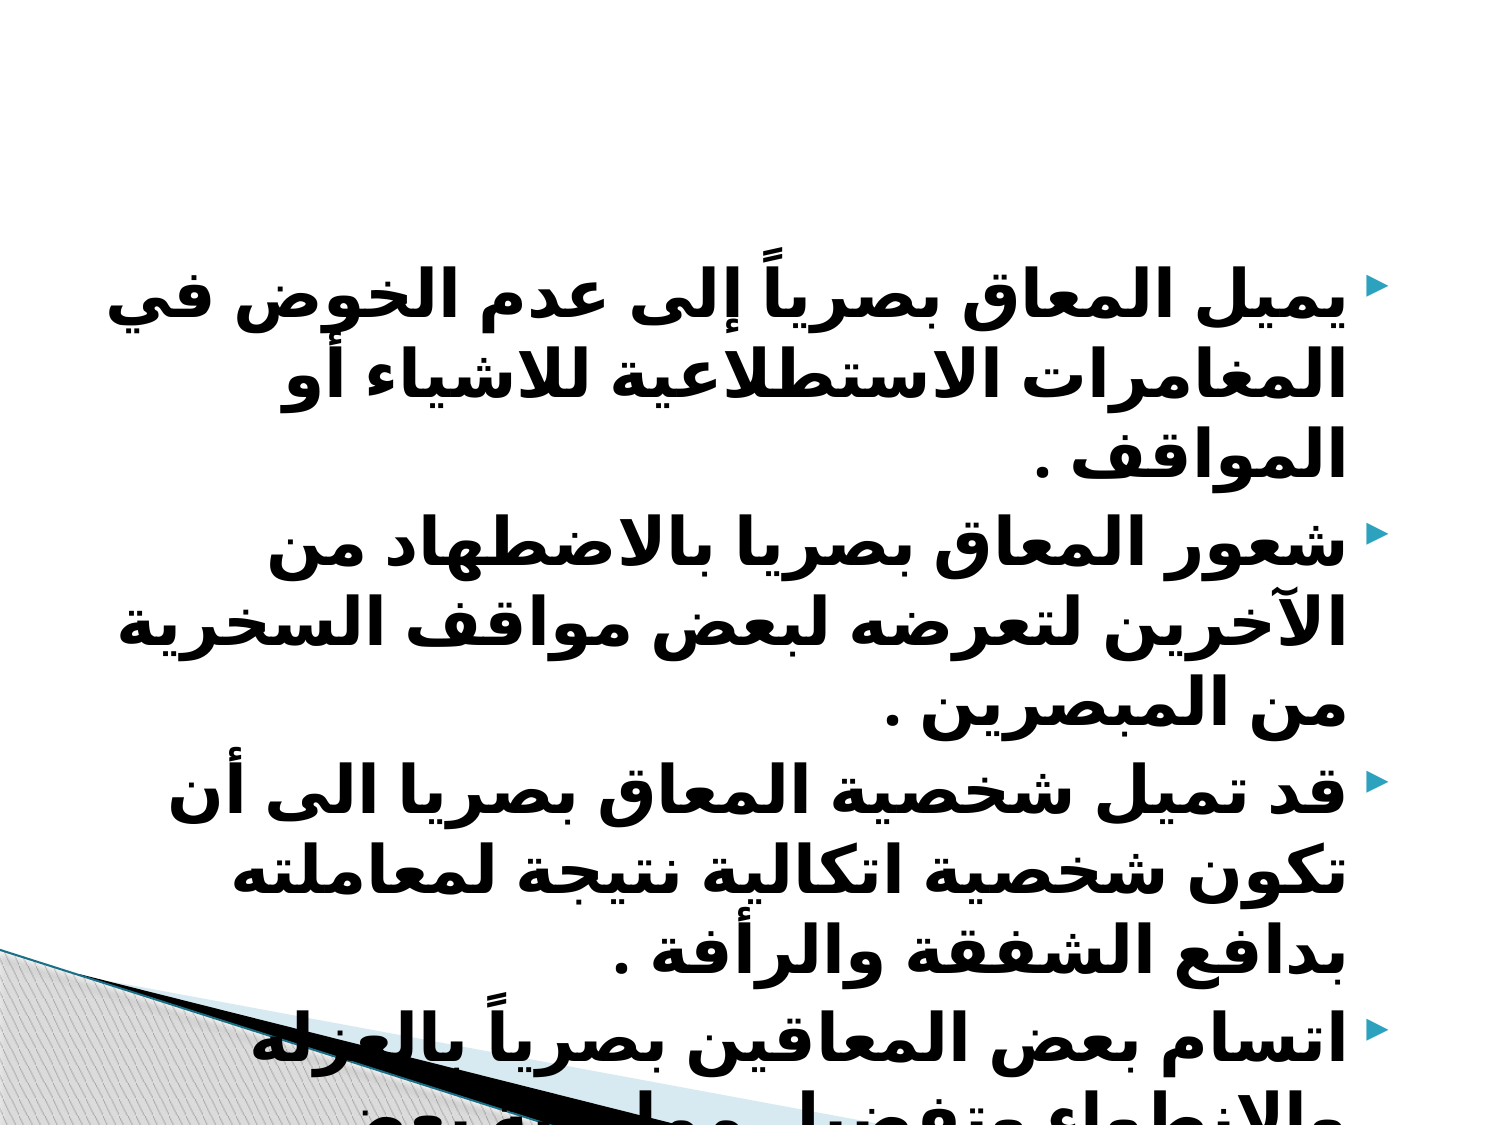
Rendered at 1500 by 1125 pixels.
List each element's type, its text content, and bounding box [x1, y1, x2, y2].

list يميل المعاق بصرياً إلى عدم الخوض في المغامرات الاستطلاعية للاشياء أو المواقف . شعور المعاق بصريا بالاضطهاد من الآخرين لتعرضه لبعض مواقف السخرية من المبصرين . قد تميل شخصية المعاق بصريا الى أن تكون شخصية اتكالية نتيجة لمعاملته بدافع الشفقة والرأفة . اتسام بعض المعاقين بصرياً بالعزلة والانطواء وتفضيل ممارسة بعض الانشطة الفردية لساعات طويلة . [75, 243, 1425, 986]
